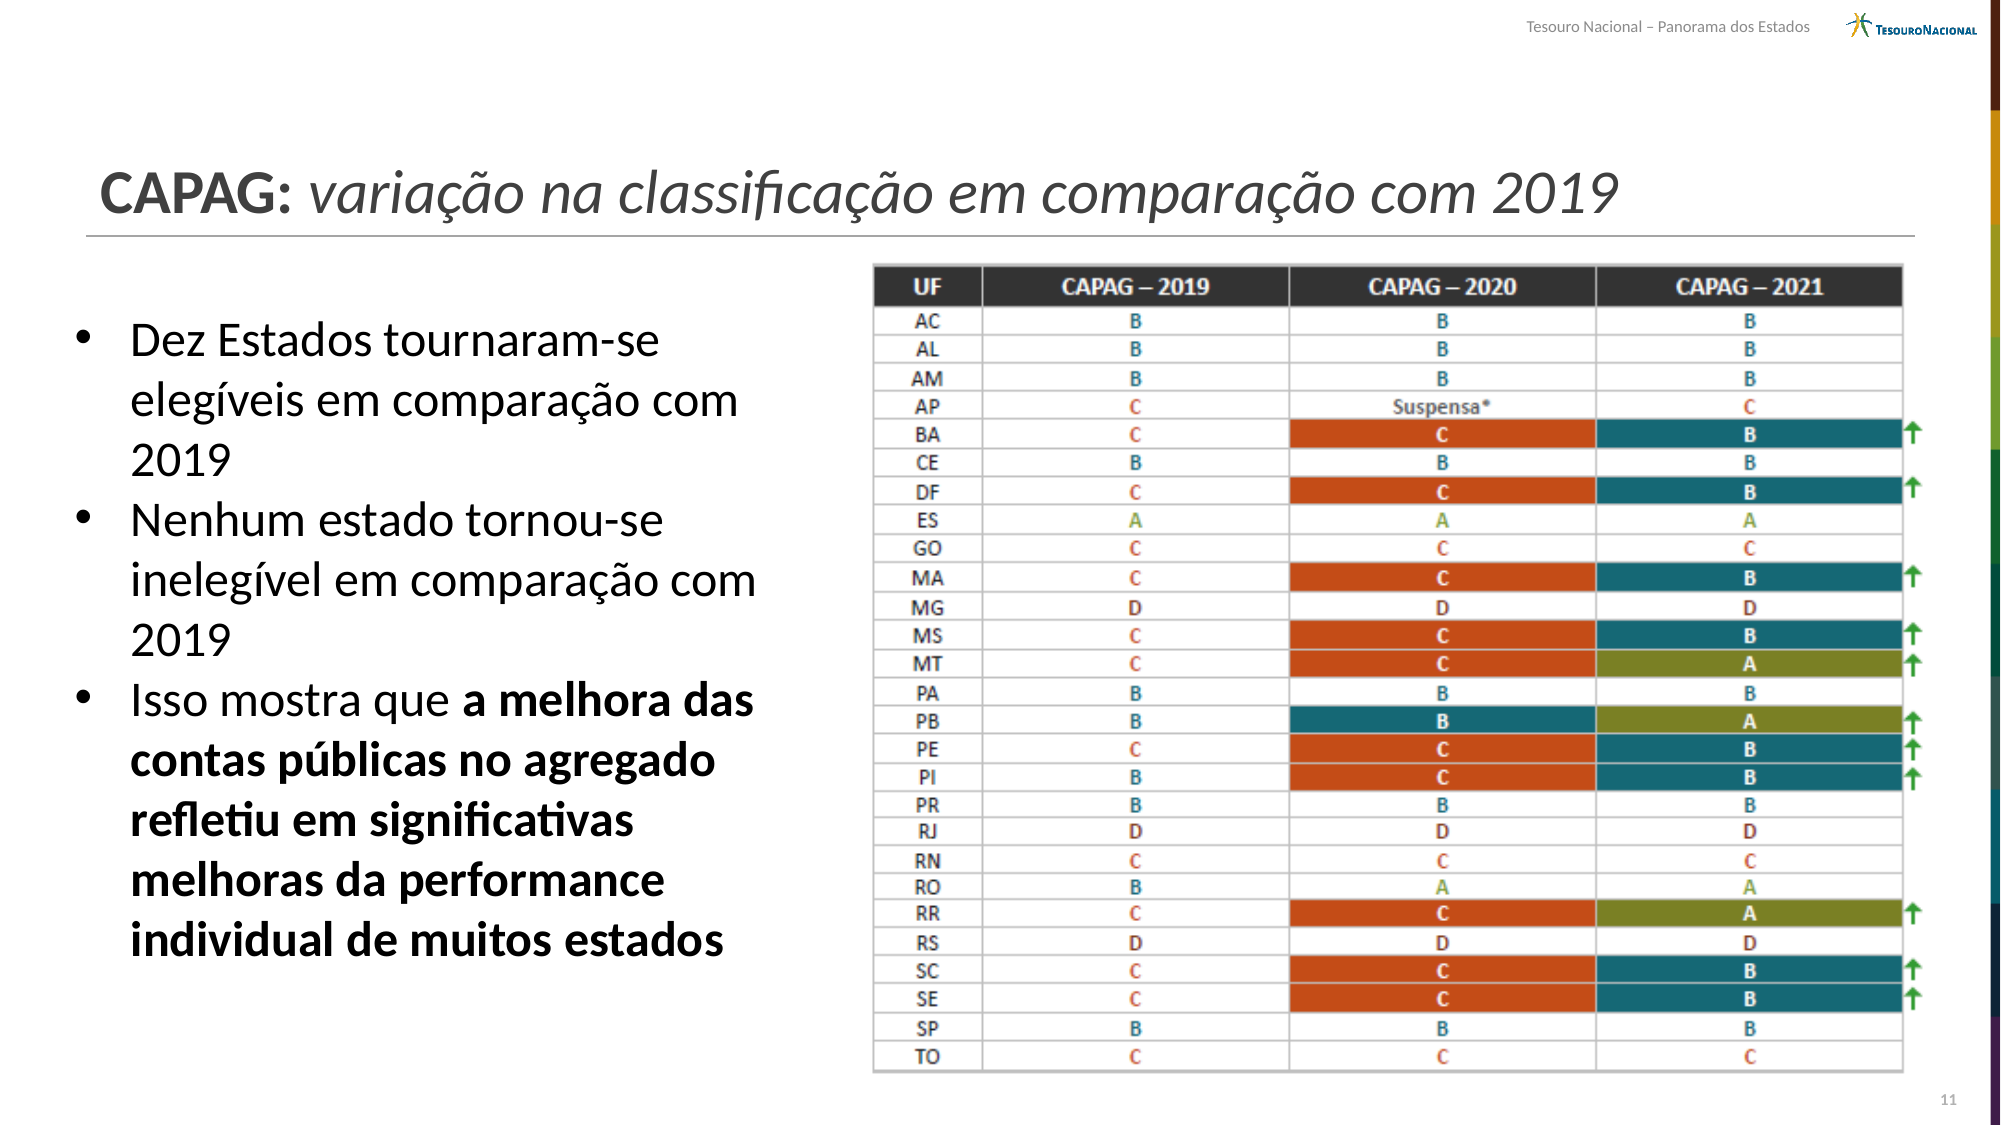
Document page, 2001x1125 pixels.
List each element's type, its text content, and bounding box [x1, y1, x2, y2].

footer Tesouro Nacional – Panorama dos Estados [1133, 7, 1826, 45]
slide_number 12 [1914, 1080, 1983, 1118]
picture [1846, 13, 1977, 37]
title CAPAG: variação na classificação em comparação com 2019 [85, 58, 1826, 235]
picture [860, 245, 1930, 1081]
text_box Dez Estados tournaram-se elegíveis em comparação com 2019 Nenhum estado tornou-se inelegível em comparação com 2019 Isso mostra que a melhora das contas públicas no agregado refletiu em significativas melhoras da performance individual de muitos estados [59, 299, 820, 974]
